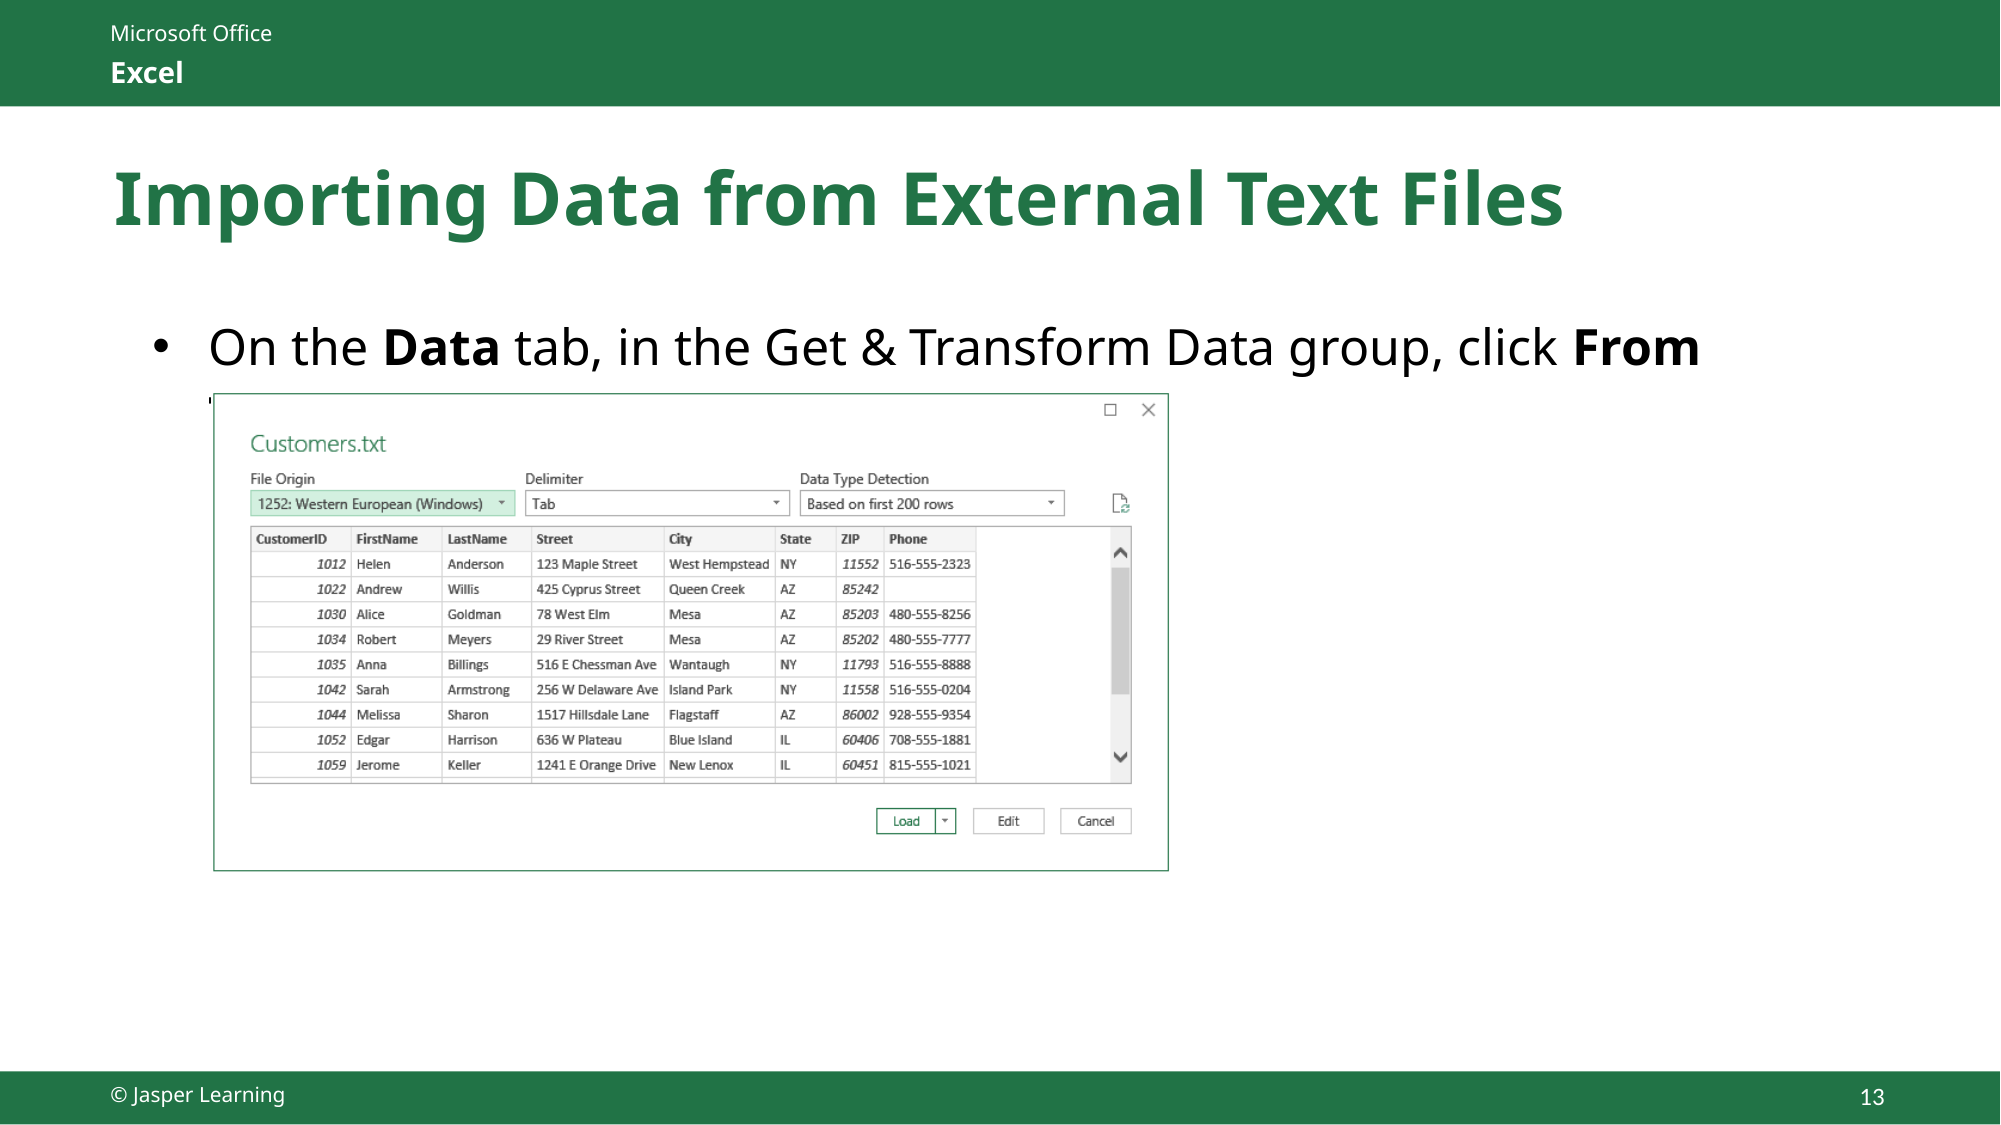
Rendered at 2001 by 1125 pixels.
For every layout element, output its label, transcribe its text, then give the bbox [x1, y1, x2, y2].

picture [211, 391, 1175, 875]
footer © Jasper Learning [95, 1065, 729, 1125]
list On the Data tab, in the Get & Transform Data group, click From Text/CSV [137, 299, 1894, 514]
title Importing Data from External Text Files [99, 118, 1916, 275]
slide_number 13 [1433, 1065, 1900, 1125]
